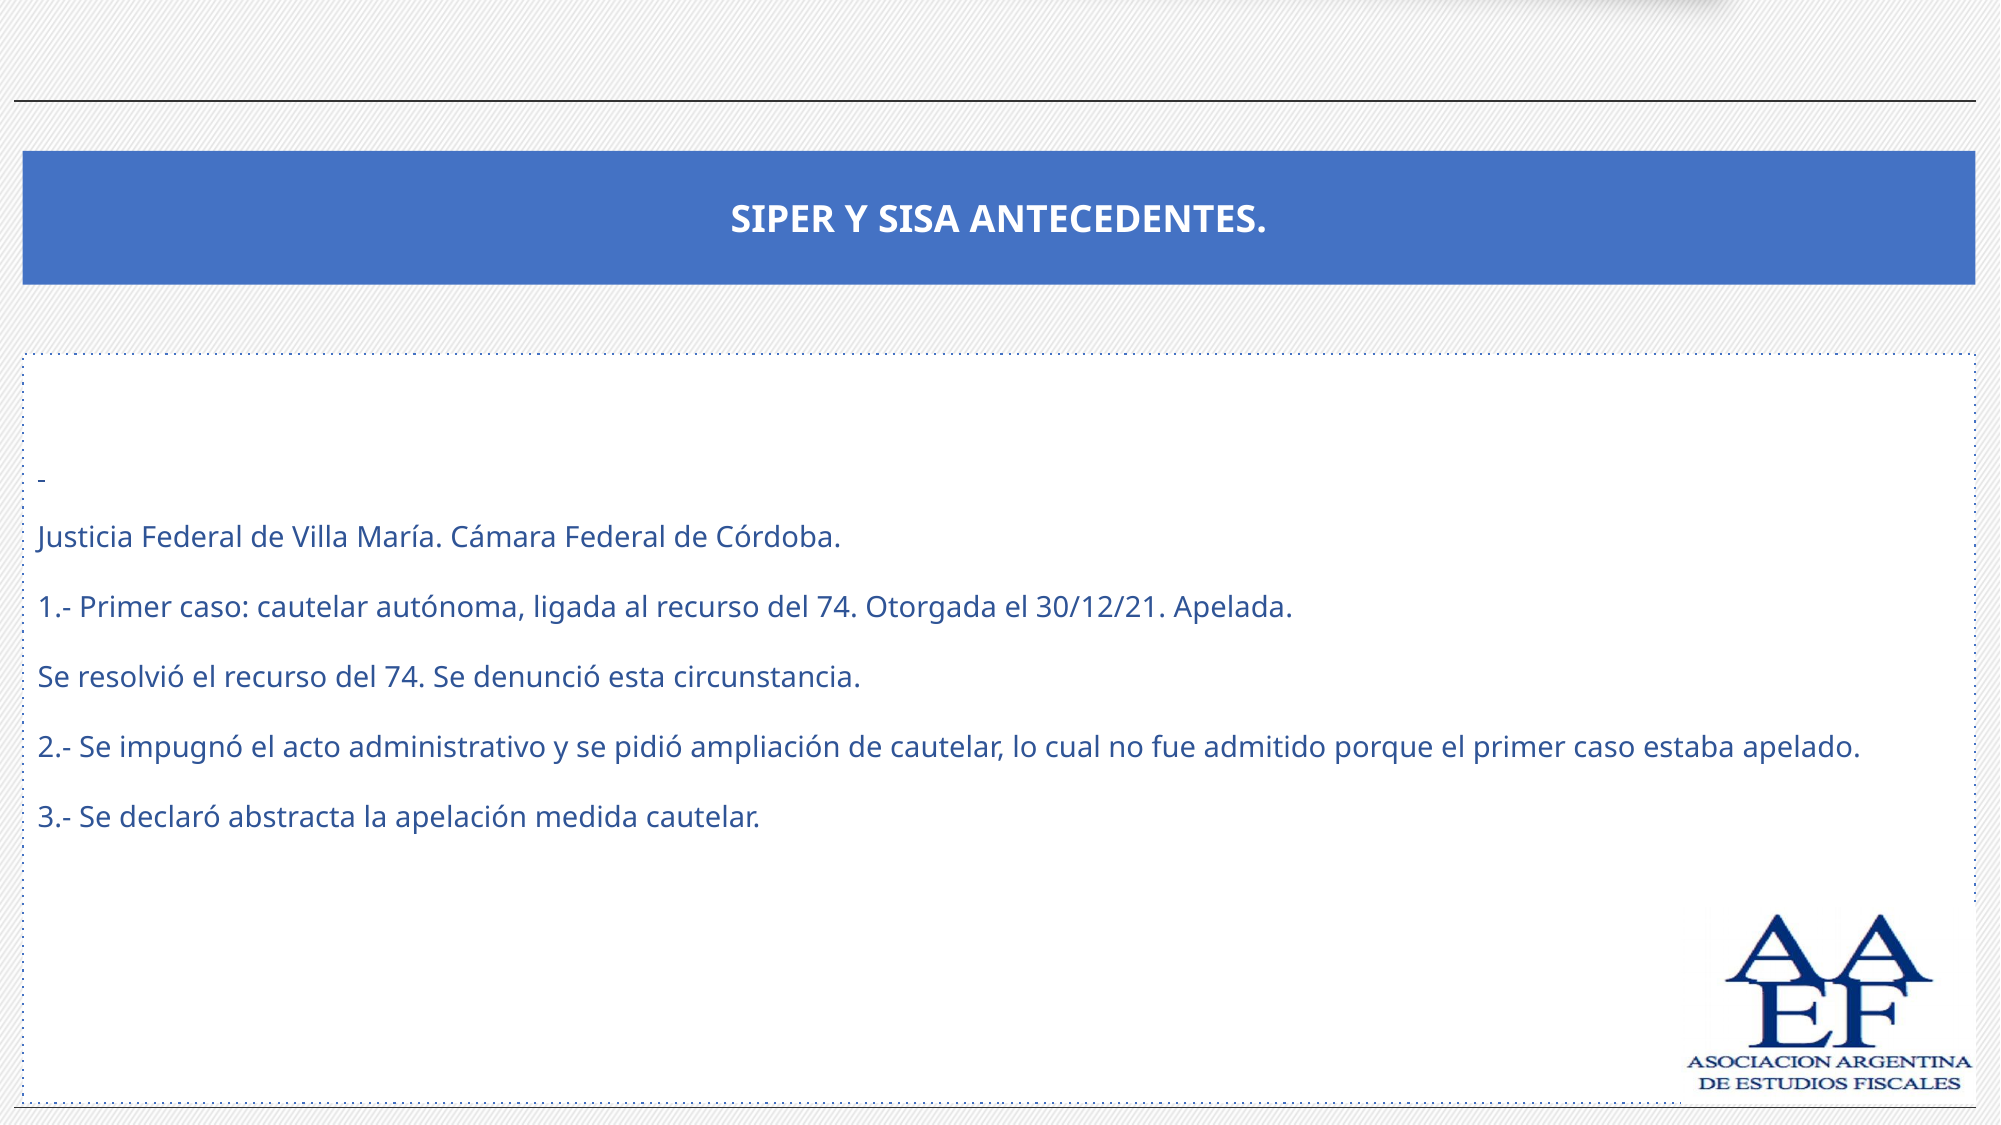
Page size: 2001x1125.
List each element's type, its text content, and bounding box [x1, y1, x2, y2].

text_box SIPER Y SISA ANTECEDENTES. [22, 150, 1976, 285]
text_box Justicia Federal de Villa María. Cámara Federal de Córdoba. 1.- Primer caso: cautelar autónoma, ligada al recurso del 74. Otorgada el 30/12/21. Apelada. Se resolvió el recurso del 74. Se denunció esta circunstancia. 2.- Se impugnó el acto administrativo y se pidió ampliación de cautelar, lo cual no fue admitido porque el primer caso estaba apelado. 3.- Se declaró abstracta la apelación medida cautelar. [22, 353, 1976, 1104]
picture [0, 0, 2000, 1125]
